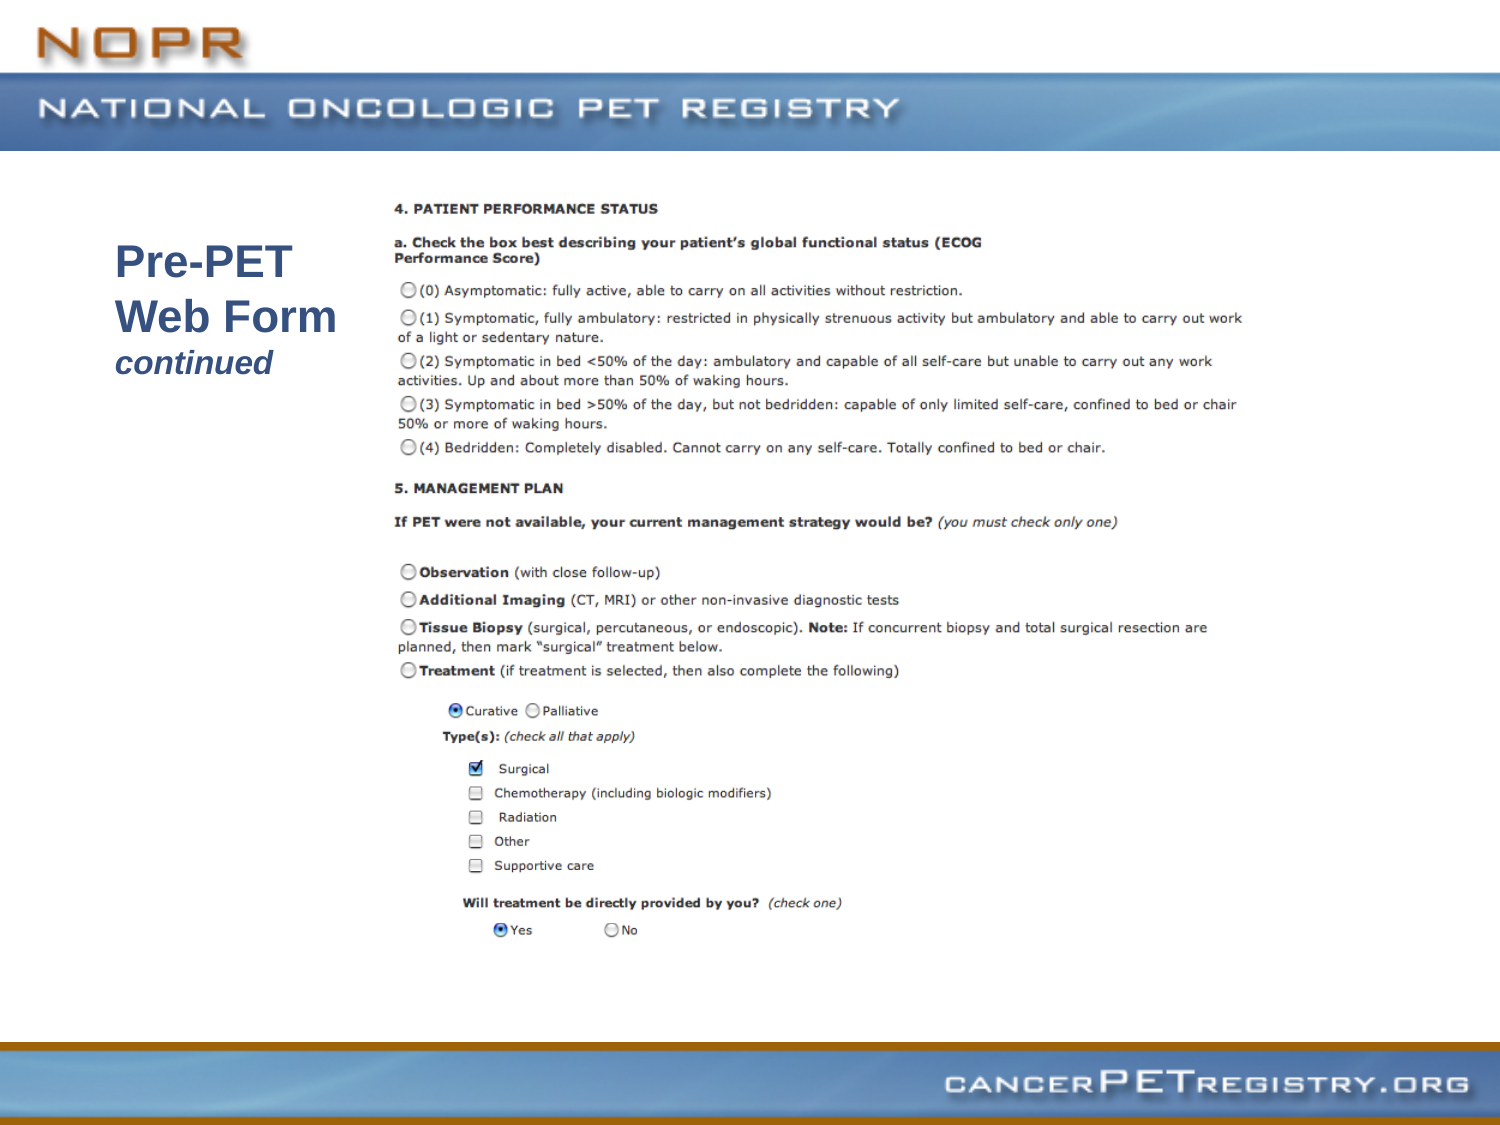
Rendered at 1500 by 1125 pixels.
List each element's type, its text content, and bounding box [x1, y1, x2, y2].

picture [0, 1042, 1500, 1125]
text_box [391, 197, 1263, 951]
title Pre-PET Web Form continued [99, 224, 359, 388]
picture [0, 24, 1500, 151]
